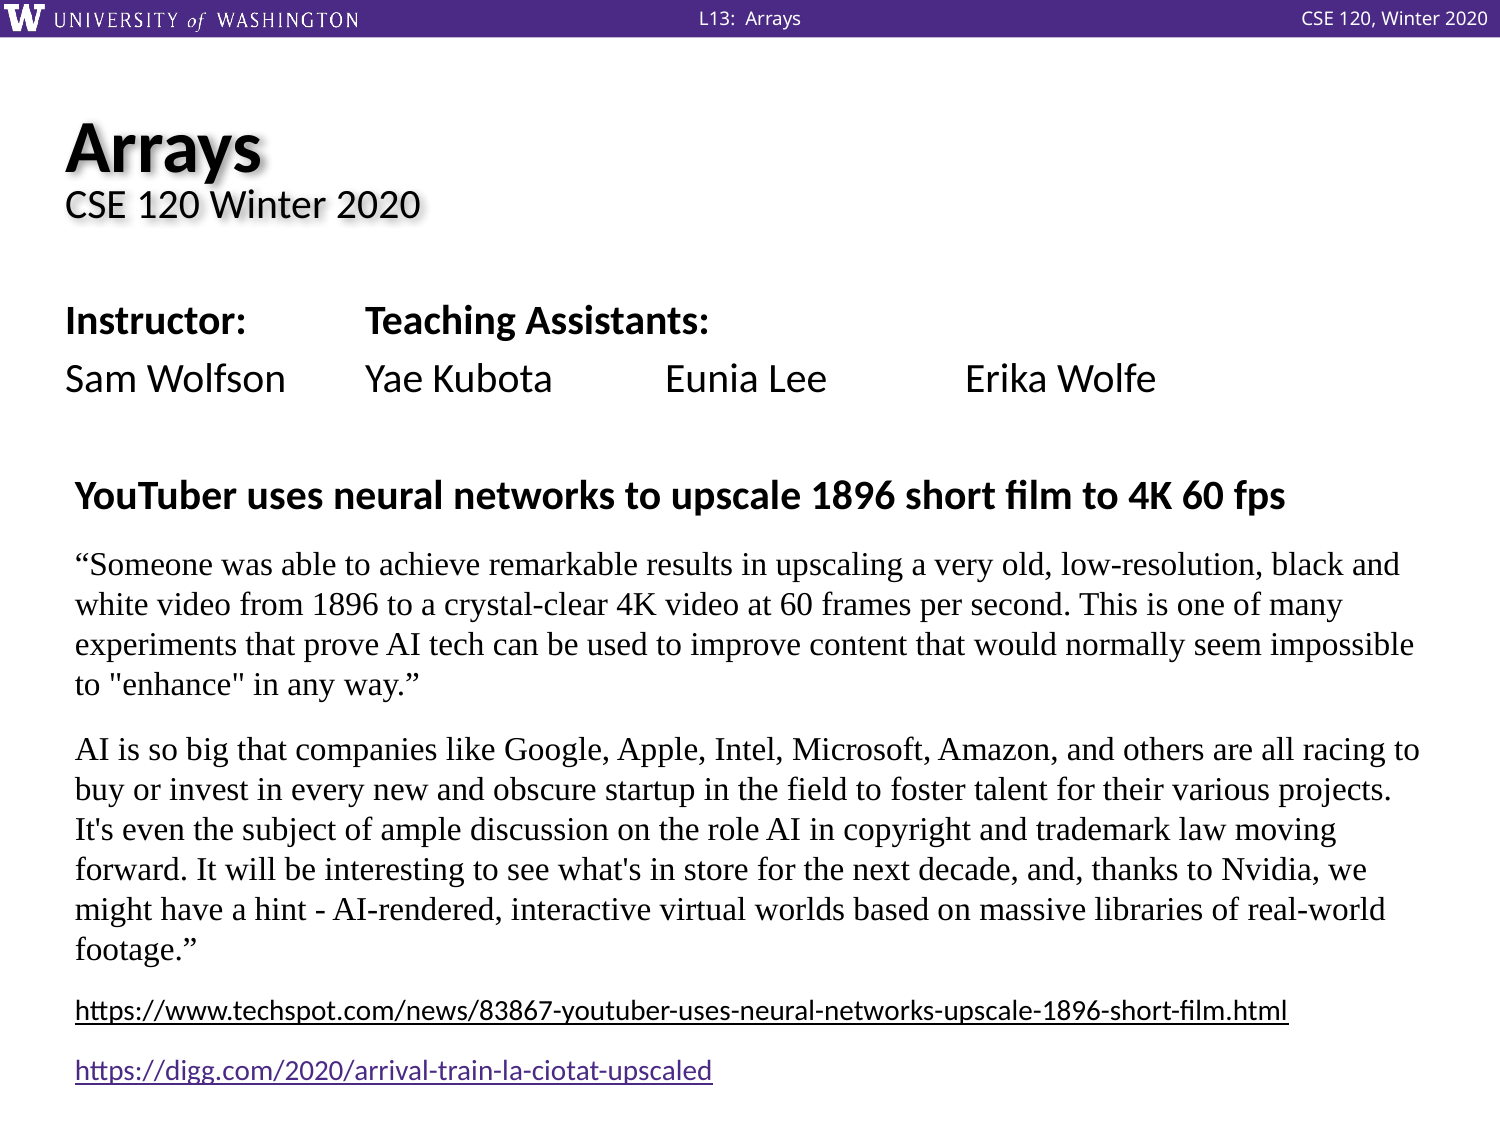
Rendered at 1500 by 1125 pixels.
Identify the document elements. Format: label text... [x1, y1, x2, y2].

subtitle Instructor: Teaching Assistants: Sam Wolfson Yae Kubota Eunia Lee Erika Wolfe [49, 284, 1423, 466]
text_box YouTuber uses neural networks to upscale 1896 short film to 4K 60 fps “Someone was able to achieve remarkable results in upscaling a very old, low-resolution, black and white video from 1896 to a crystal-clear 4K video at 60 frames per second. This is one of many experiments that prove AI tech can be used to improve content that would normally seem impossible to "enhance" in any way.” AI is so big that companies like Google, Apple, Intel, Microsoft, Amazon, and others are all racing to buy or invest in every new and obscure startup in the field to foster talent for their various projects. It's even the subject of ample discussion on the role AI in copyright and trademark law moving forward. It will be interesting to see what's in store for the next decade, and, thanks to Nvidia, we might have a hint - AI-rendered, interactive virtual worlds based on massive libraries of real-world footage.” https://www.techspot.com/news/83867-youtuber-uses-neural-networks-upscale-1896-short-film.html https://digg.com/2020/arrival-train-la-ciotat-upscaled [59, 460, 1440, 1125]
picture [4, 4, 358, 32]
title Arrays CSE 120 Winter 2020 [49, 49, 1326, 284]
